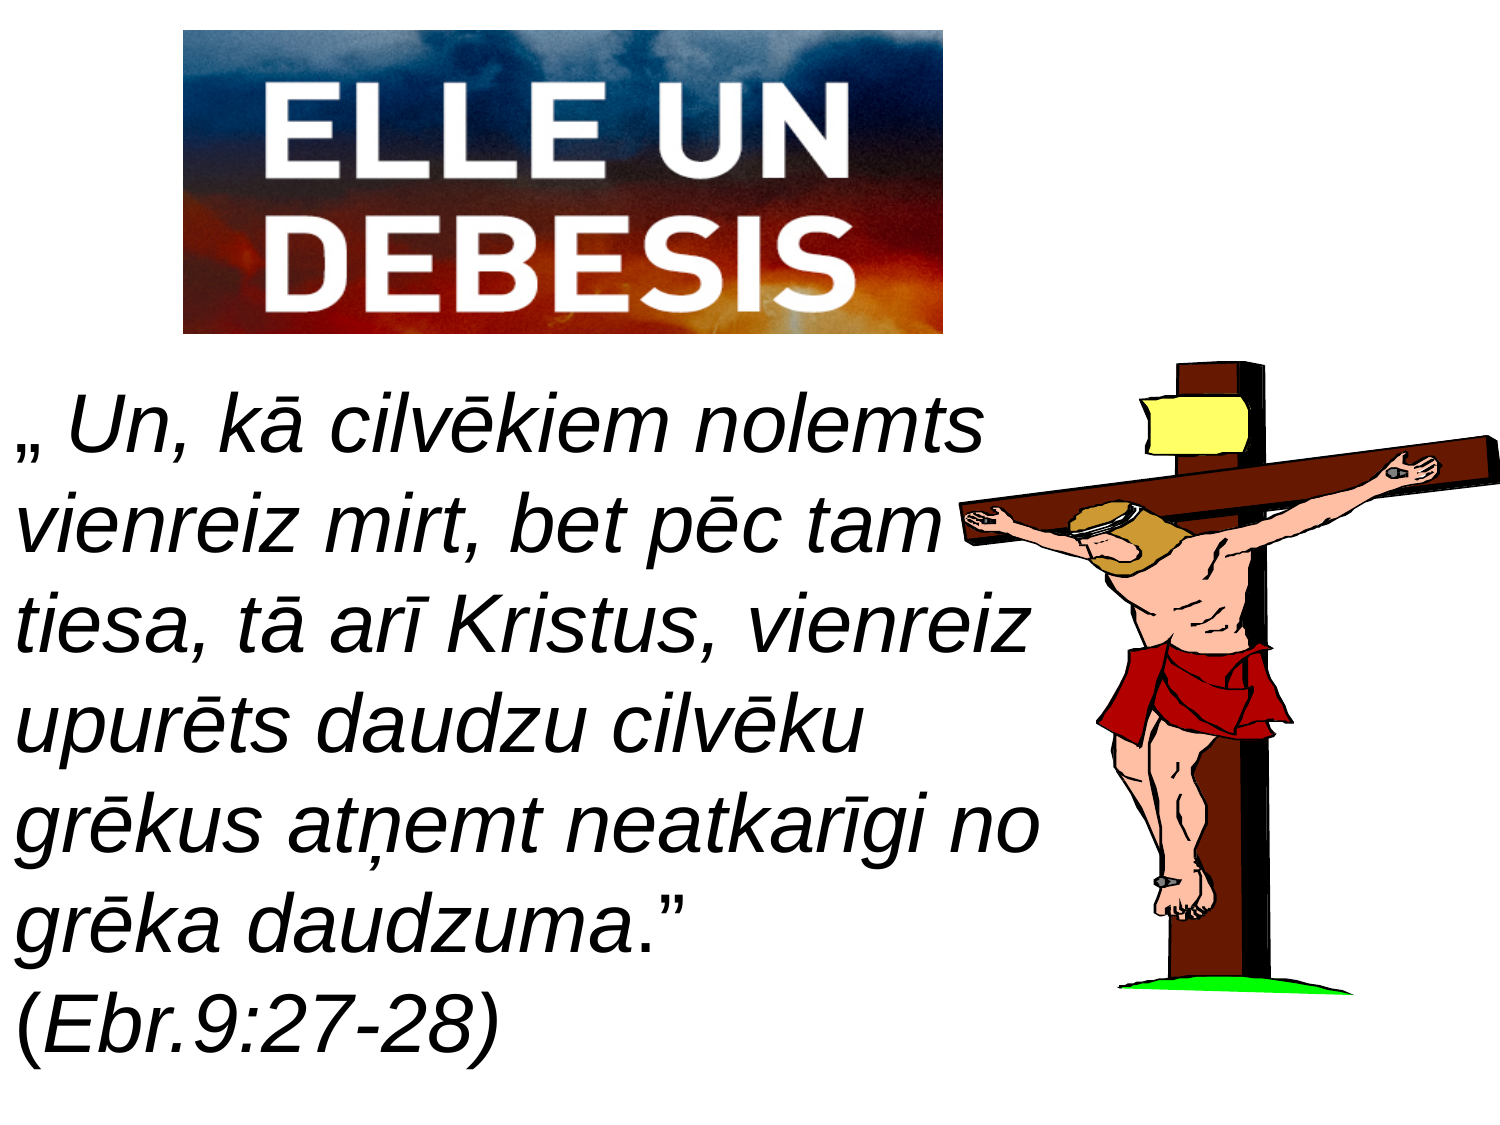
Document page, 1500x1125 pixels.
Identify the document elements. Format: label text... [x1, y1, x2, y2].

picture [182, 30, 944, 334]
text_box „ Un, kā cilvēkiem nolemts vienreiz mirt, bet pēc tam tiesa, tā arī Kristus, vienreiz upurēts daudzu cilvēku grēkus atņemt neatkarīgi no grēka daudzuma.” (Ebr.9:27-28) [0, 361, 1087, 1125]
picture [955, 361, 1500, 996]
